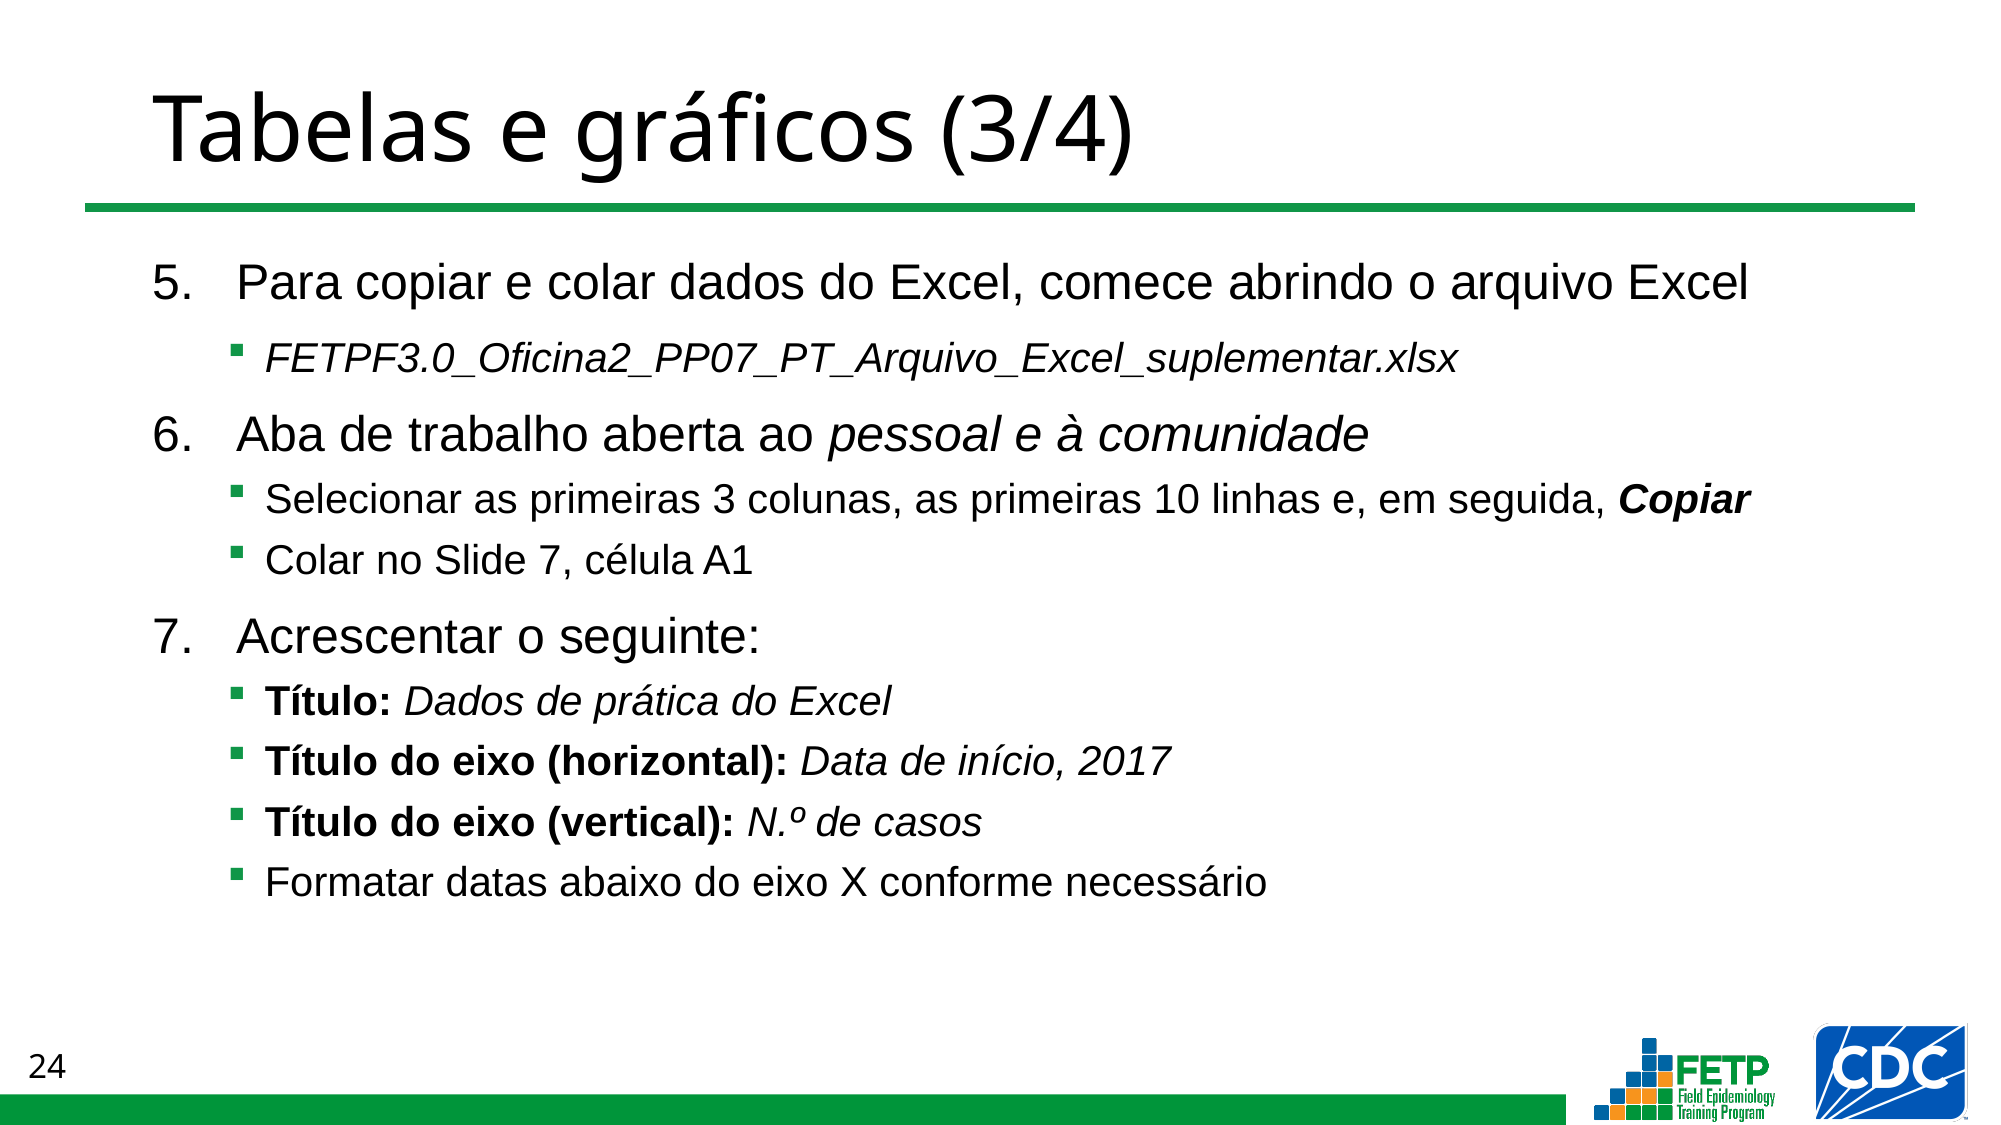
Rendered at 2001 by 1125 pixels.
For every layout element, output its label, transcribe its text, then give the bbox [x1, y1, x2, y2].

picture [1813, 1023, 1968, 1122]
picture [1594, 1038, 1775, 1122]
list Para copiar e colar dados do Excel, comece abrindo o arquivo Excel FETPF3.0_Oficina2_PP07_PT_Arquivo_Excel_suplementar.xlsx Aba de trabalho aberta ao pessoal e à comunidade Selecionar as primeiras 3 colunas, as primeiras 10 linhas e, em seguida, Copiar Colar no Slide 7, célula A1 Acrescentar o seguinte: Título: Dados de prática do Excel Título do eixo (horizontal): Data de início, 2017 Título do eixo (vertical): N.º de casos Formatar datas abaixo do eixo X conforme necessário [137, 242, 1795, 1004]
title Tabelas e gráficos (3/4) [137, 75, 1863, 207]
